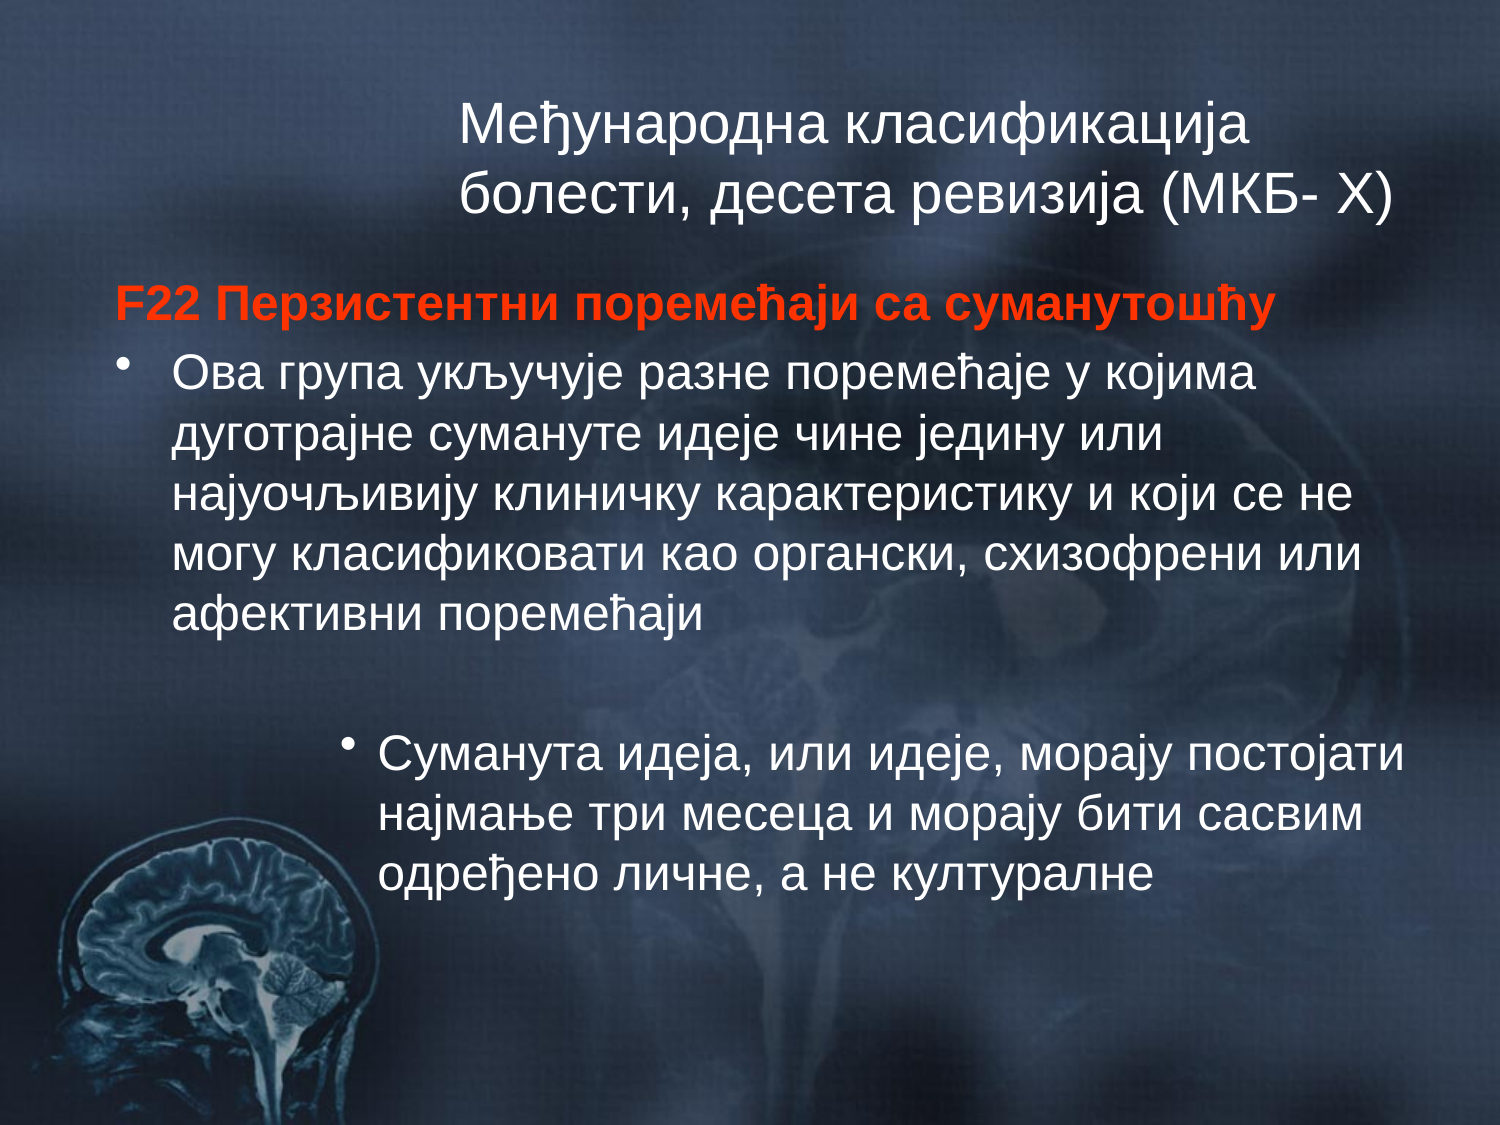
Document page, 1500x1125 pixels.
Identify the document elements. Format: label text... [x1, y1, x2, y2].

title Међународна класификација болести, десета ревизија (МКБ- X) [443, 44, 1480, 233]
picture [0, 0, 1500, 1125]
list F22 Перзистентни поремећаји са суманутошћу Ова група укључује разне поремећаје у којима дуготрајне сумануте идеје чине једину или најуочљивију клиничку карактеристику и који се не могу класификовати као органски, схизофрени или афективни поремећаји Суманута идеја, или идеје, морају постојати најмање три месеца и морају бити сасвим одређено личне, а не културалне [99, 262, 1480, 1006]
